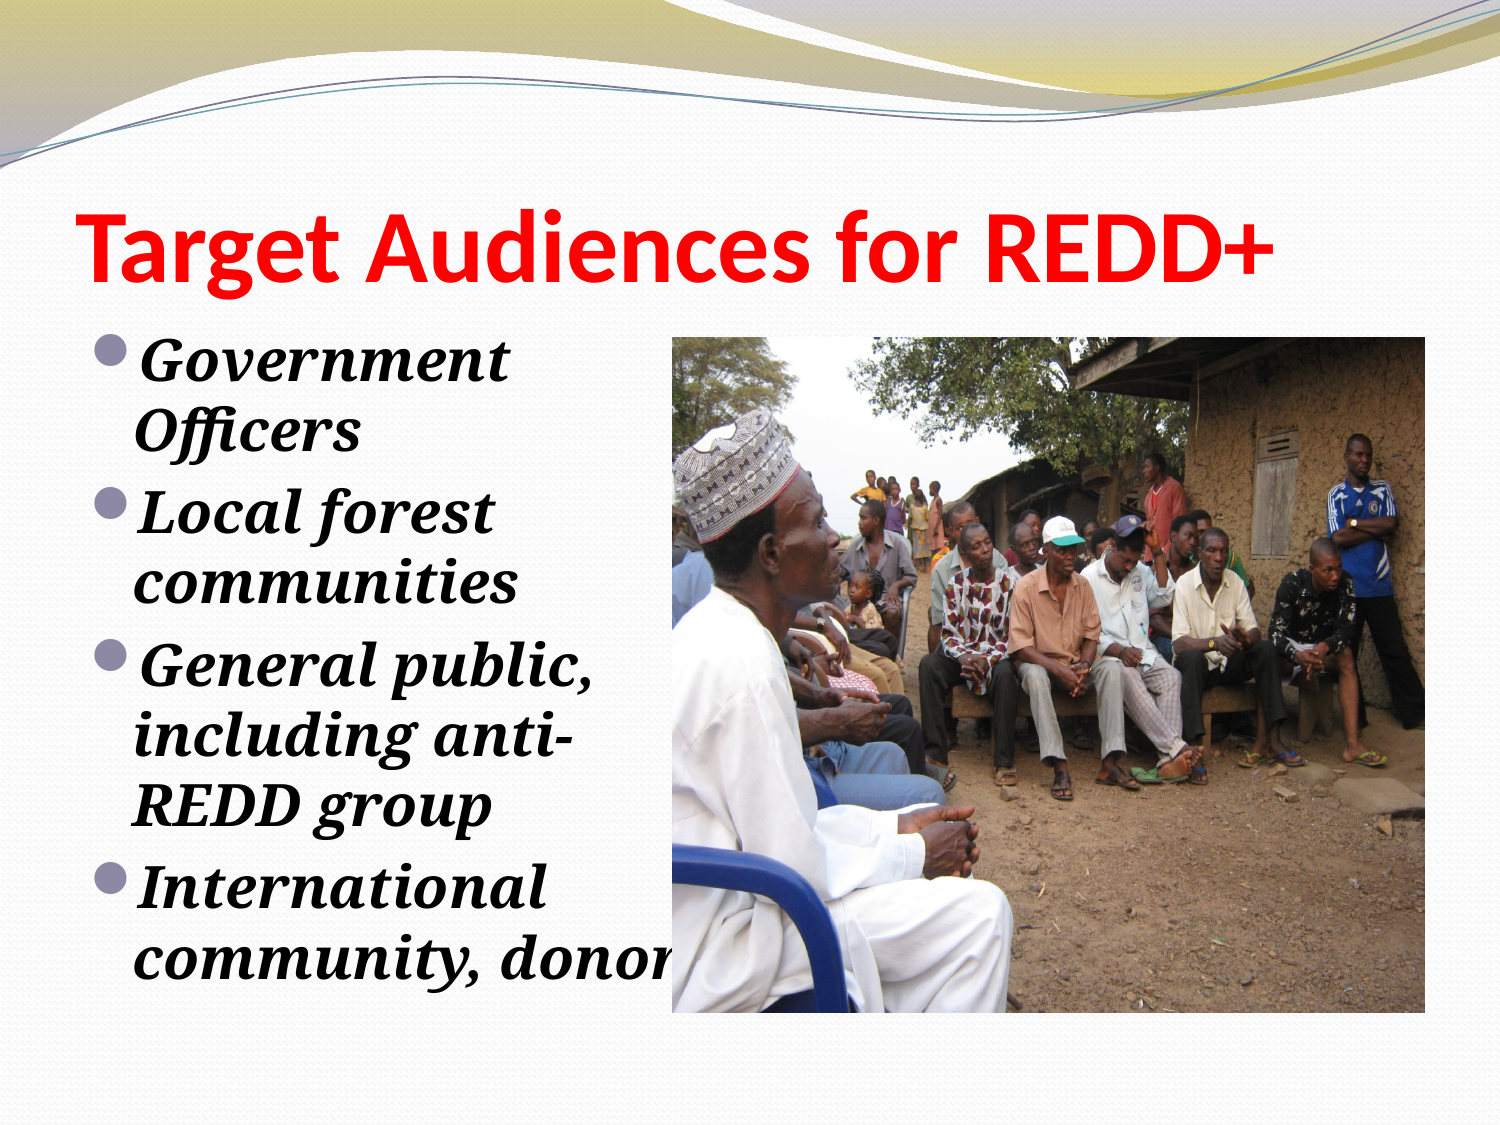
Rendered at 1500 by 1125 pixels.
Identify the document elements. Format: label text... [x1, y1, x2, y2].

title Target Audiences for REDD+ [75, 115, 1425, 303]
list Government Officers Local forest communities General public, including anti-REDD group International community, donors [75, 314, 738, 1043]
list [671, 337, 1426, 1013]
